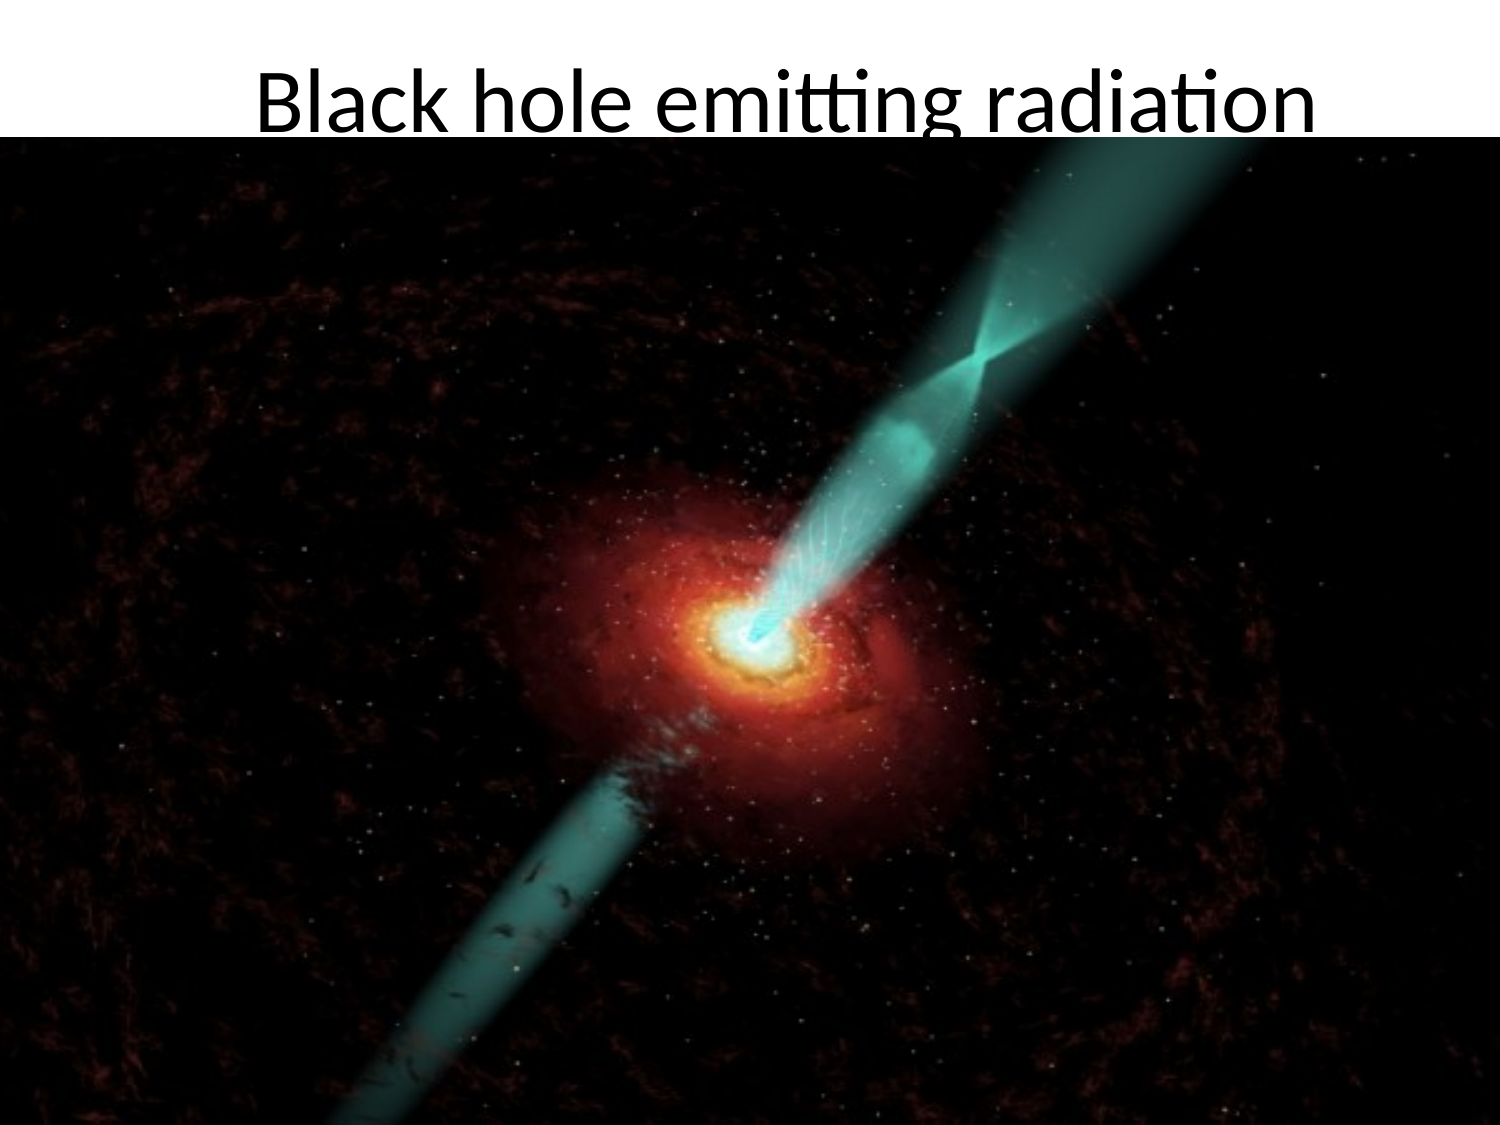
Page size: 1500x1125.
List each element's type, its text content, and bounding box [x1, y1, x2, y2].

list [0, 137, 1500, 1125]
title Black hole emitting radiation [112, 1, 1463, 135]
